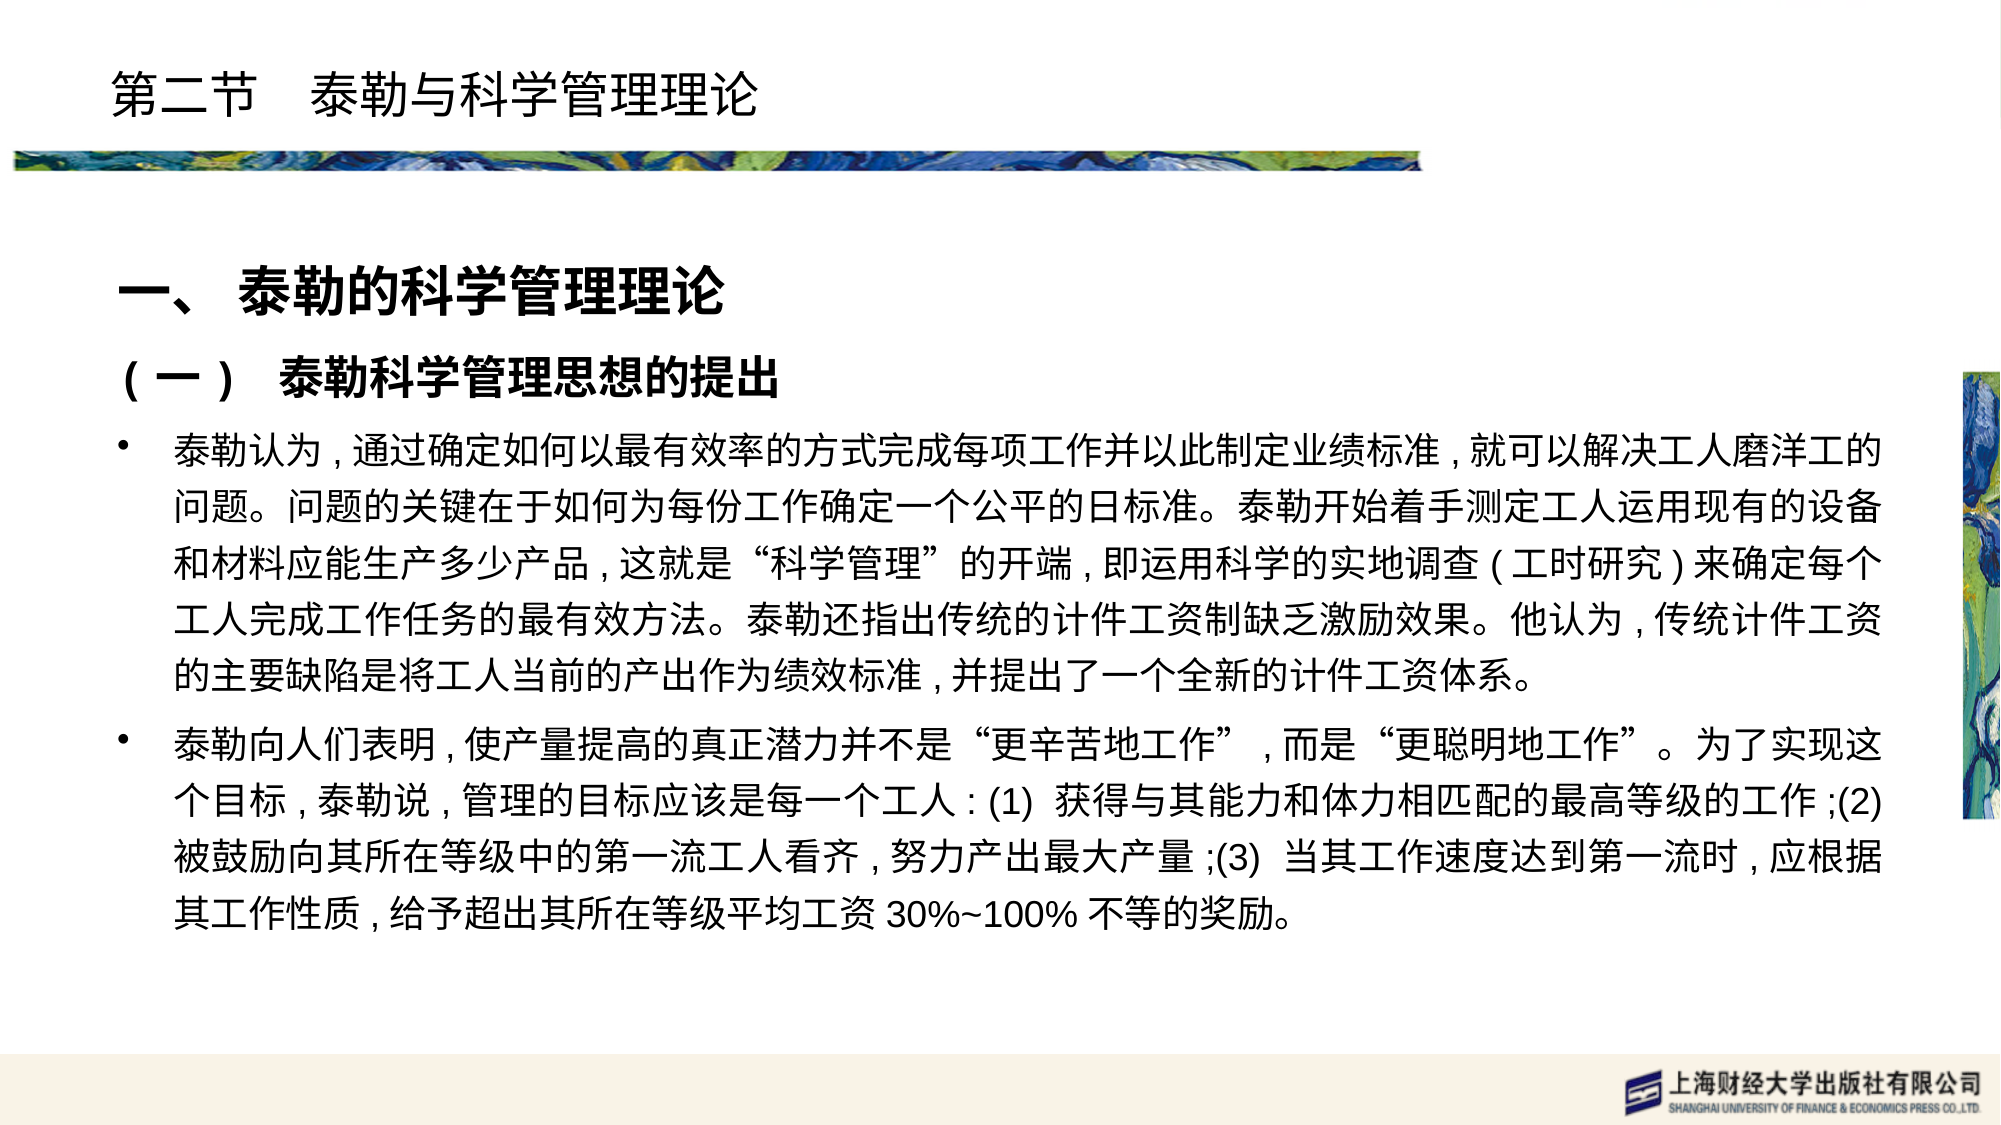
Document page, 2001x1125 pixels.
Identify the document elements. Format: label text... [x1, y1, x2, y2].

list 一、 泰勒的科学管理理论 (一) 泰勒科学管理思想的提出 泰勒认为,通过确定如何以最有效率的方式完成每项工作并以此制定业绩标准,就可以解决工人磨洋工的问题。问题的关键在于如何为每份工作确定一个公平的日标准。泰勒开始着手测定工人运用现有的设备和材料应能生产多少产品,这就是“科学管理”的开端,即运用科学的实地调查(工时研究)来确定每个工人完成工作任务的最有效方法。泰勒还指出传统的计件工资制缺乏激励效果。他认为,传统计件工资的主要缺陷是将工人当前的产出作为绩效标准,并提出了一个全新的计件工资体系。 泰勒向人们表明,使产量提高的真正潜力并不是“更辛苦地工作”,而是“更聪明地工作”。为了实现这个目标,泰勒说,管理的目标应该是每一个工人: (1) 获得与其能力和体力相匹配的最高等级的工作;(2) 被鼓励向其所在等级中的第一流工人看齐,努力产出最大产量;(3) 当其工作速度达到第一流时,应根据其工作性质,给予超出其所在等级平均工资30%~100%不等的奖励。 [102, 233, 1898, 1032]
title 第二节 泰勒与科学管理理论 [94, 42, 1451, 146]
picture [0, 0, 2001, 1125]
